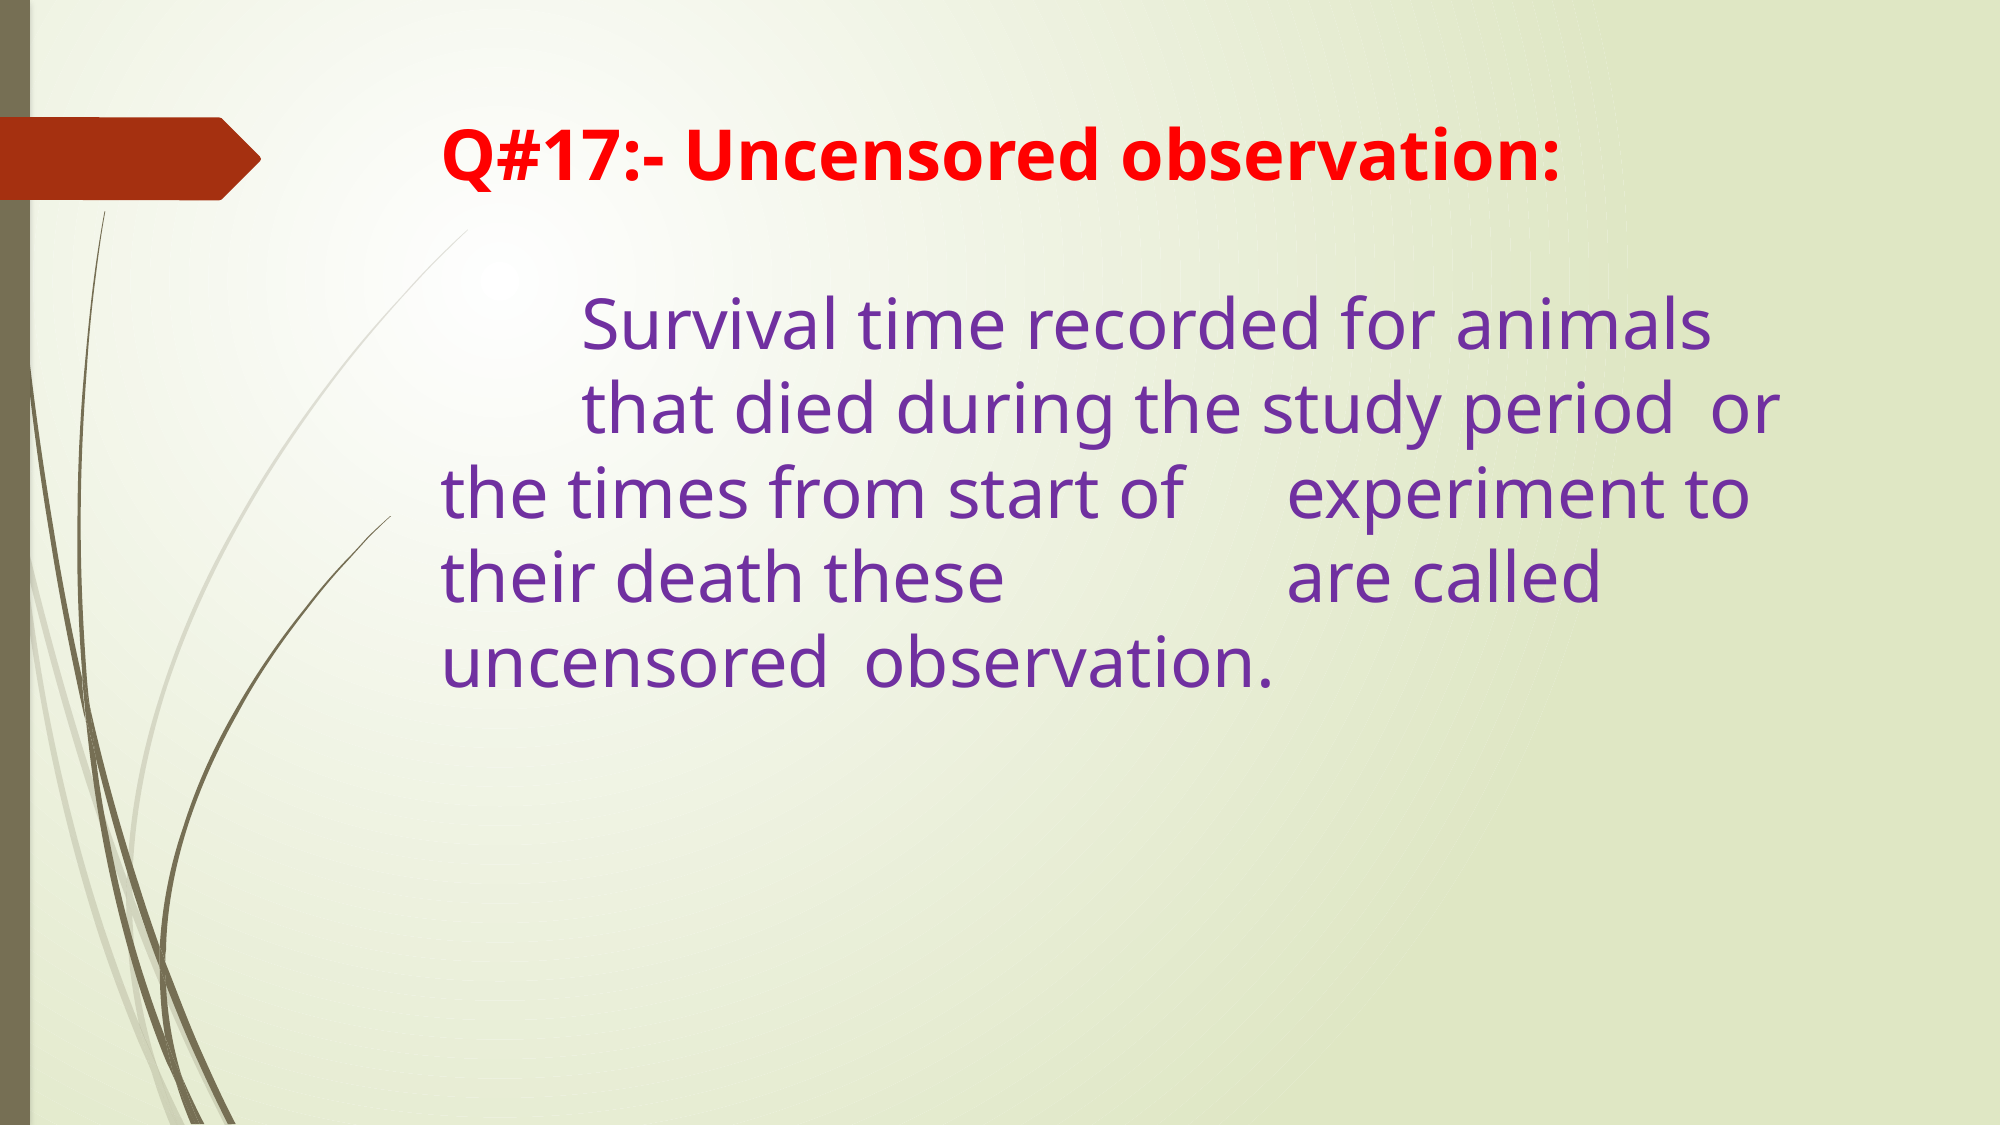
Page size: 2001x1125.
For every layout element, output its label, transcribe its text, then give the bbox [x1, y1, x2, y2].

title Q#17:- Uncensored observation: Survival time recorded for animals that died during the study period or the times from start of experiment to their death these are called uncensored observation. [425, 102, 1888, 996]
